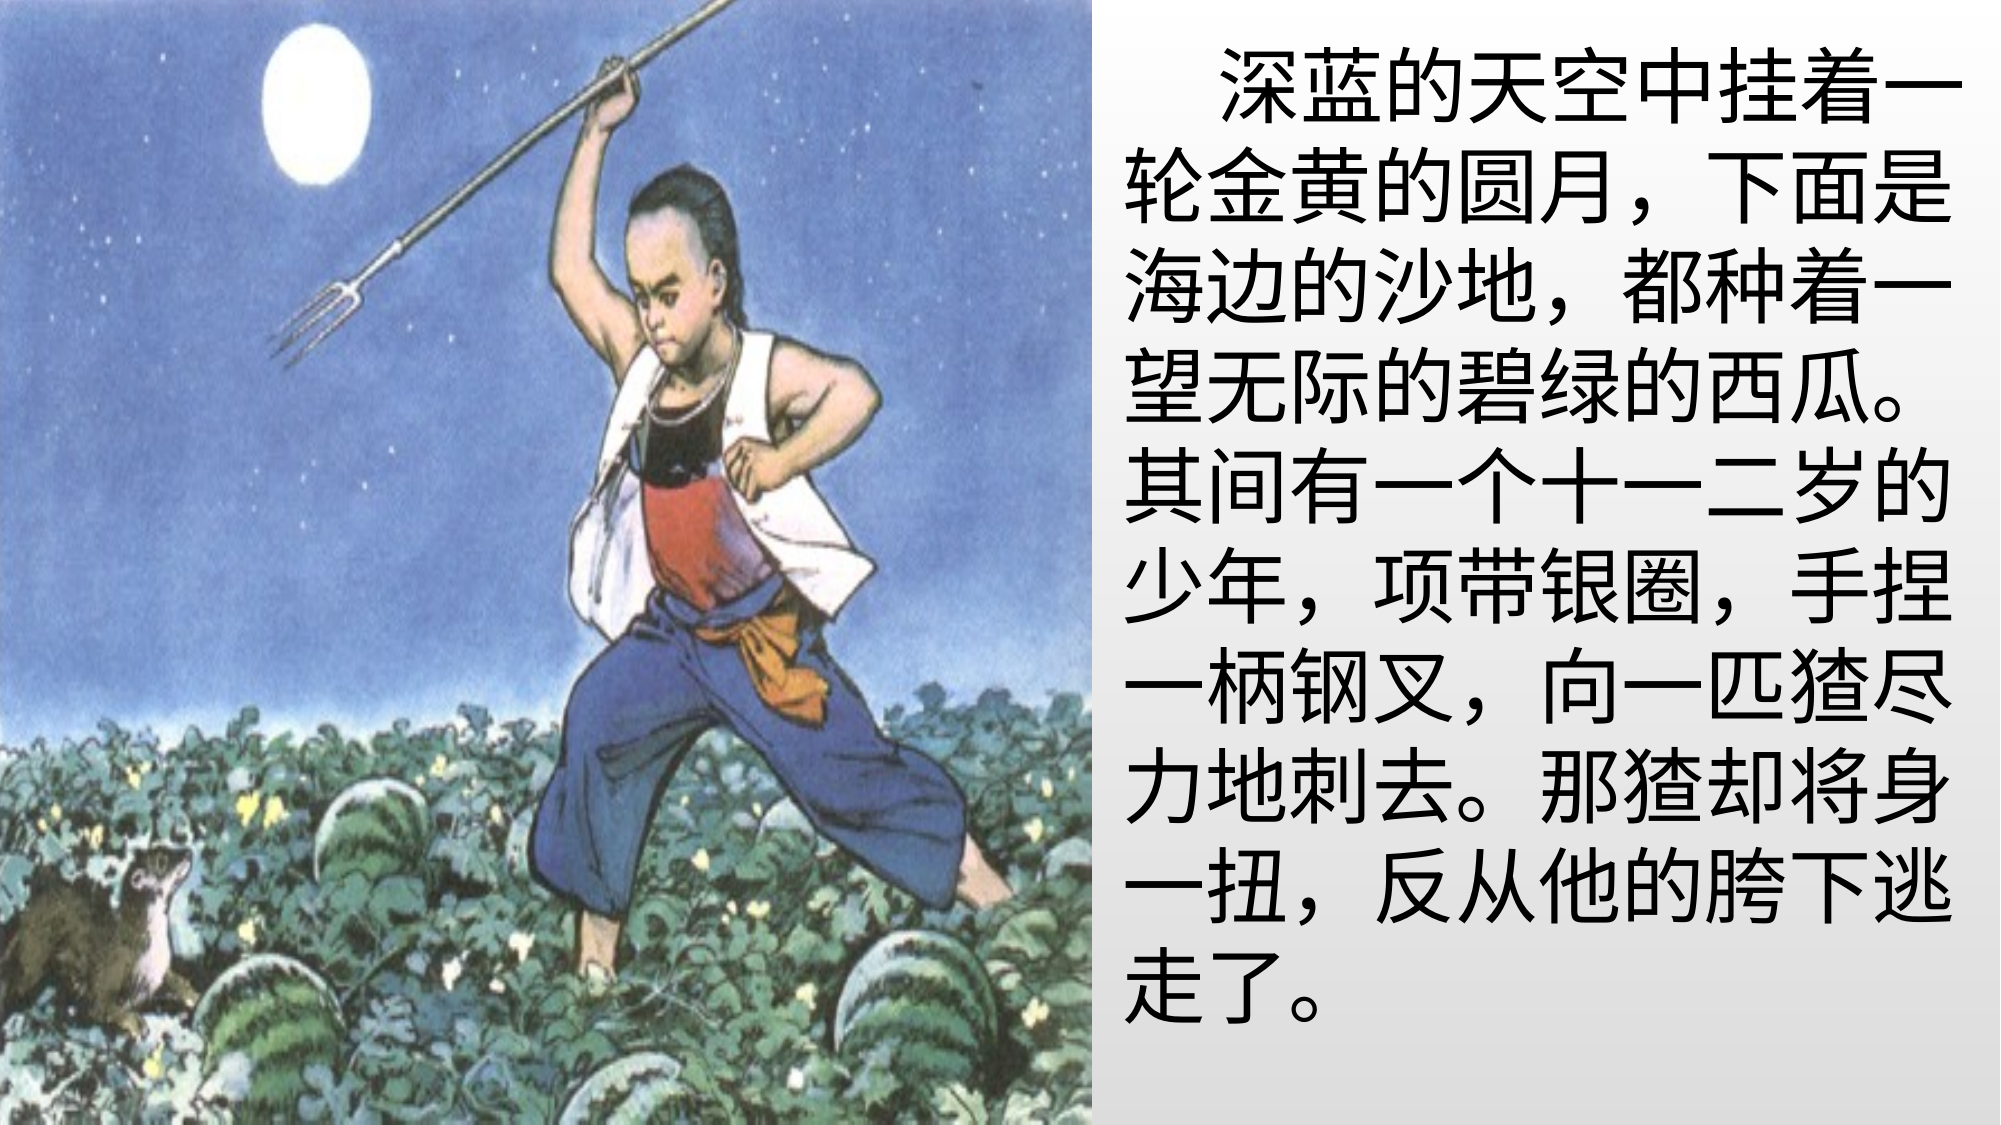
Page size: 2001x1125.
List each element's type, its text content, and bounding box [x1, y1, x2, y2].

picture [0, 0, 1092, 1125]
text_box 深蓝的天空中挂着一轮金黄的圆月，下面是海边的沙地，都种着一望无际的碧绿的西瓜。其间有一个十一二岁的少年，项带银圈，手捏一柄钢叉，向一匹猹尽力地刺去。那猹却将身一扭，反从他的胯下逃走了。 [1107, 26, 2000, 1042]
